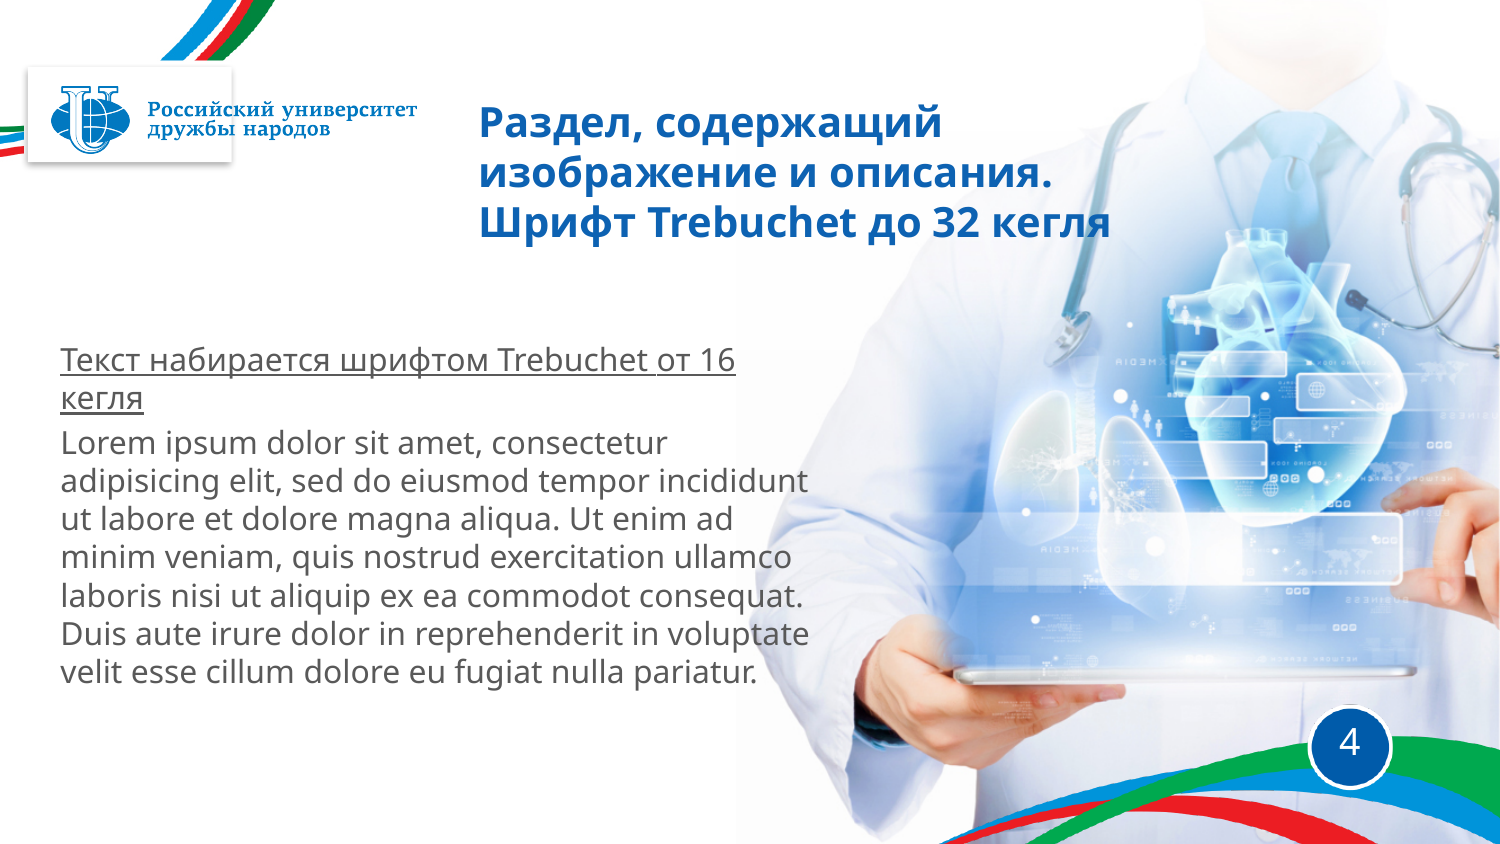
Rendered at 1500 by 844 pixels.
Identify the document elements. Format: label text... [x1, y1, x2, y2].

text_box Раздел, содержащий изображение и описания. Шрифт Trebuchet до 32 кегля [463, 81, 730, 260]
picture [0, 0, 1500, 844]
text_box [27, 66, 232, 163]
subtitle Текст набирается шрифтом Trebuchet от 16 кегля Lorem ipsum dolor sit amet, consectetur adipisicing elit, sed do eiusmod tempor incididunt ut labore et dolore magna aliqua. Ut enim ad minim veniam, quis nostrud exercitation ullamco laboris nisi ut aliquip ex ea commodot consequat. Duis aute irure dolor in reprehenderit in voluptate velit esse cillum dolore eu fugiat nulla pariatur. [45, 331, 730, 739]
